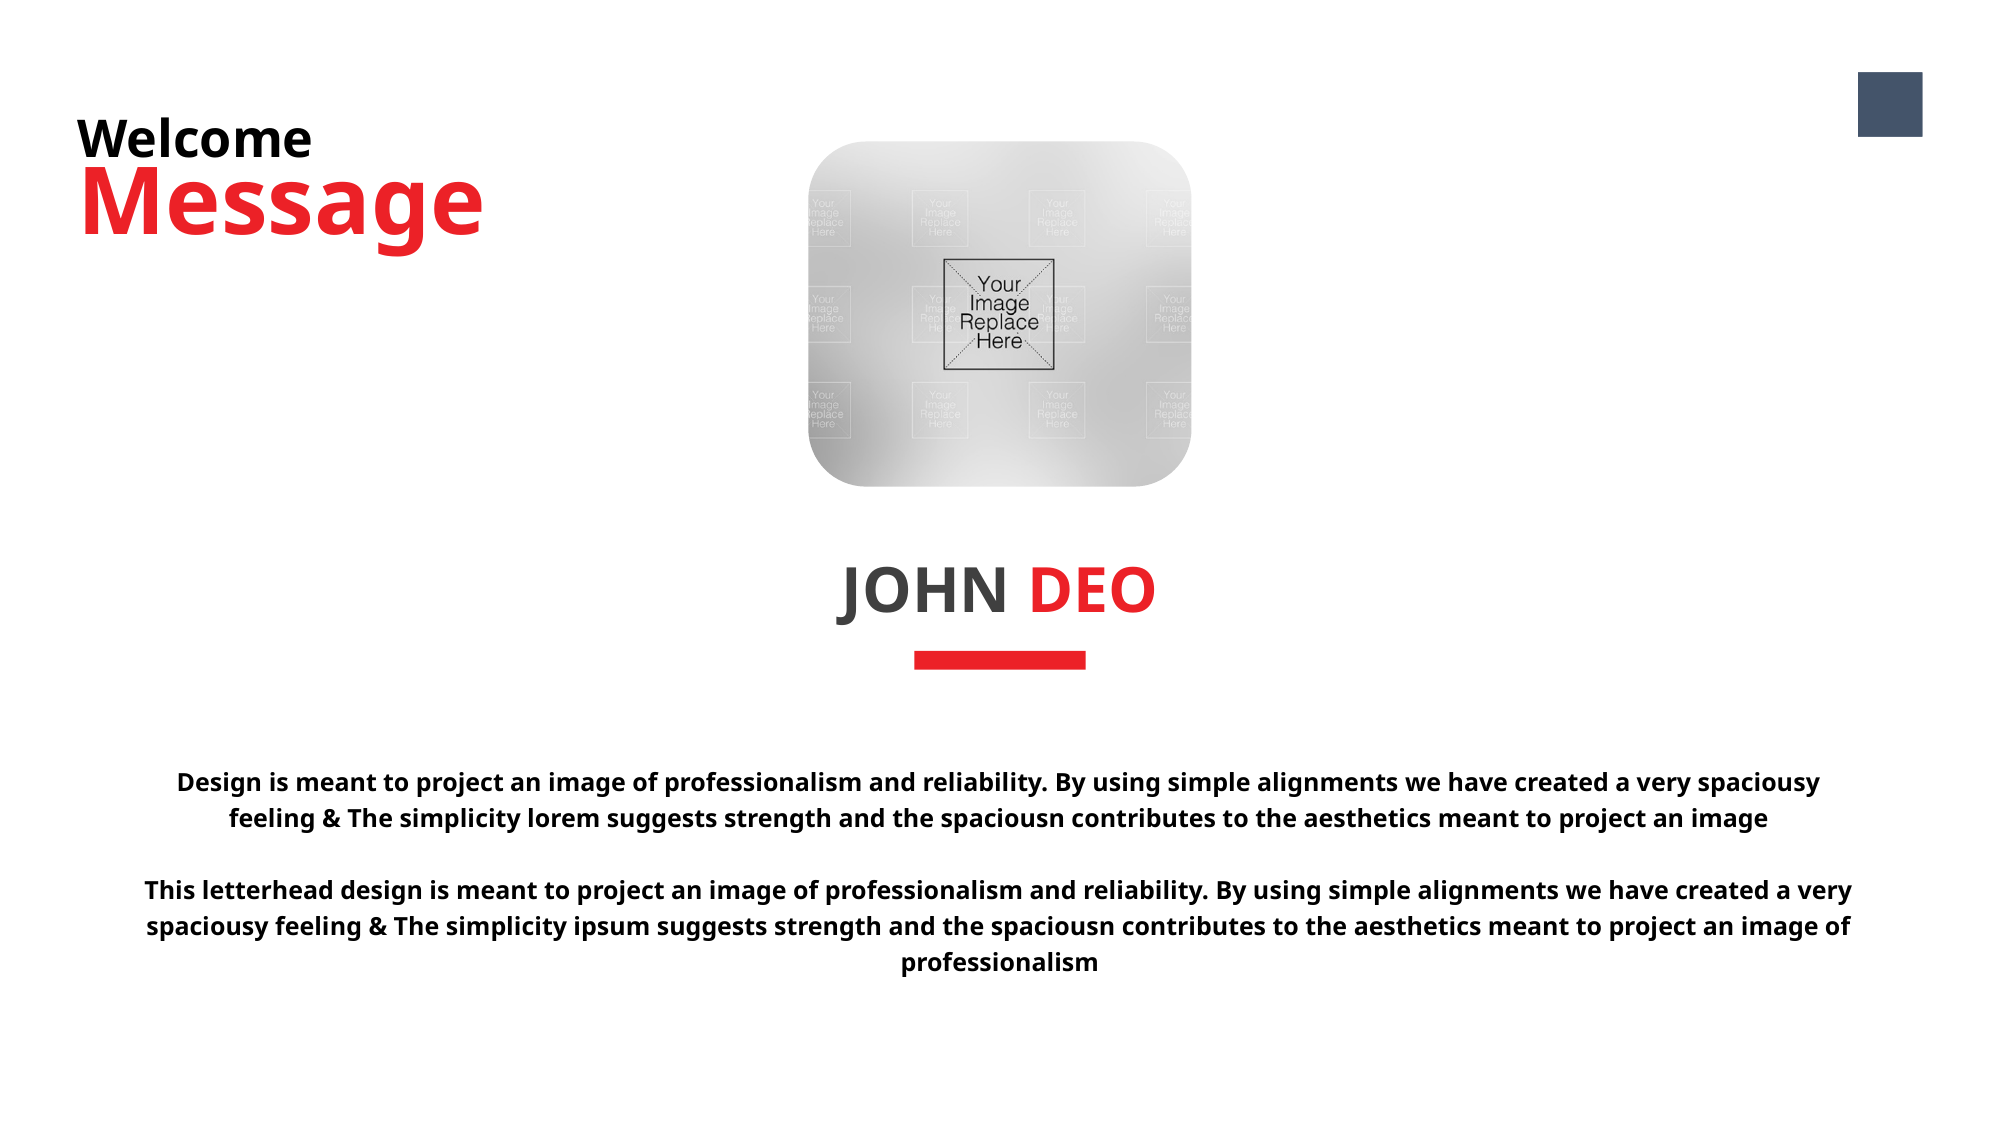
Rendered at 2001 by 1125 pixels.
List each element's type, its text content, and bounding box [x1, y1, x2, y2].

text_box Design is meant to project an image of professionalism and reliability. By using simple alignments we have created a very spaciousy feeling & The simplicity lorem suggests strength and the spaciousn contributes to the aesthetics meant to project an image This letterhead design is meant to project an image of professionalism and reliability. By using simple alignments we have created a very spaciousy feeling & The simplicity ipsum suggests strength and the spaciousn contributes to the aesthetics meant to project an image of professionalism [137, 750, 1863, 988]
text_box [1857, 130, 1924, 138]
picture [808, 141, 1192, 487]
text_box [913, 650, 1087, 671]
text_box Welcome Message [62, 78, 501, 261]
text_box JOHN DEO [808, 542, 1192, 633]
slide_number 2 [1854, 78, 1927, 130]
text_box [1857, 71, 1924, 78]
